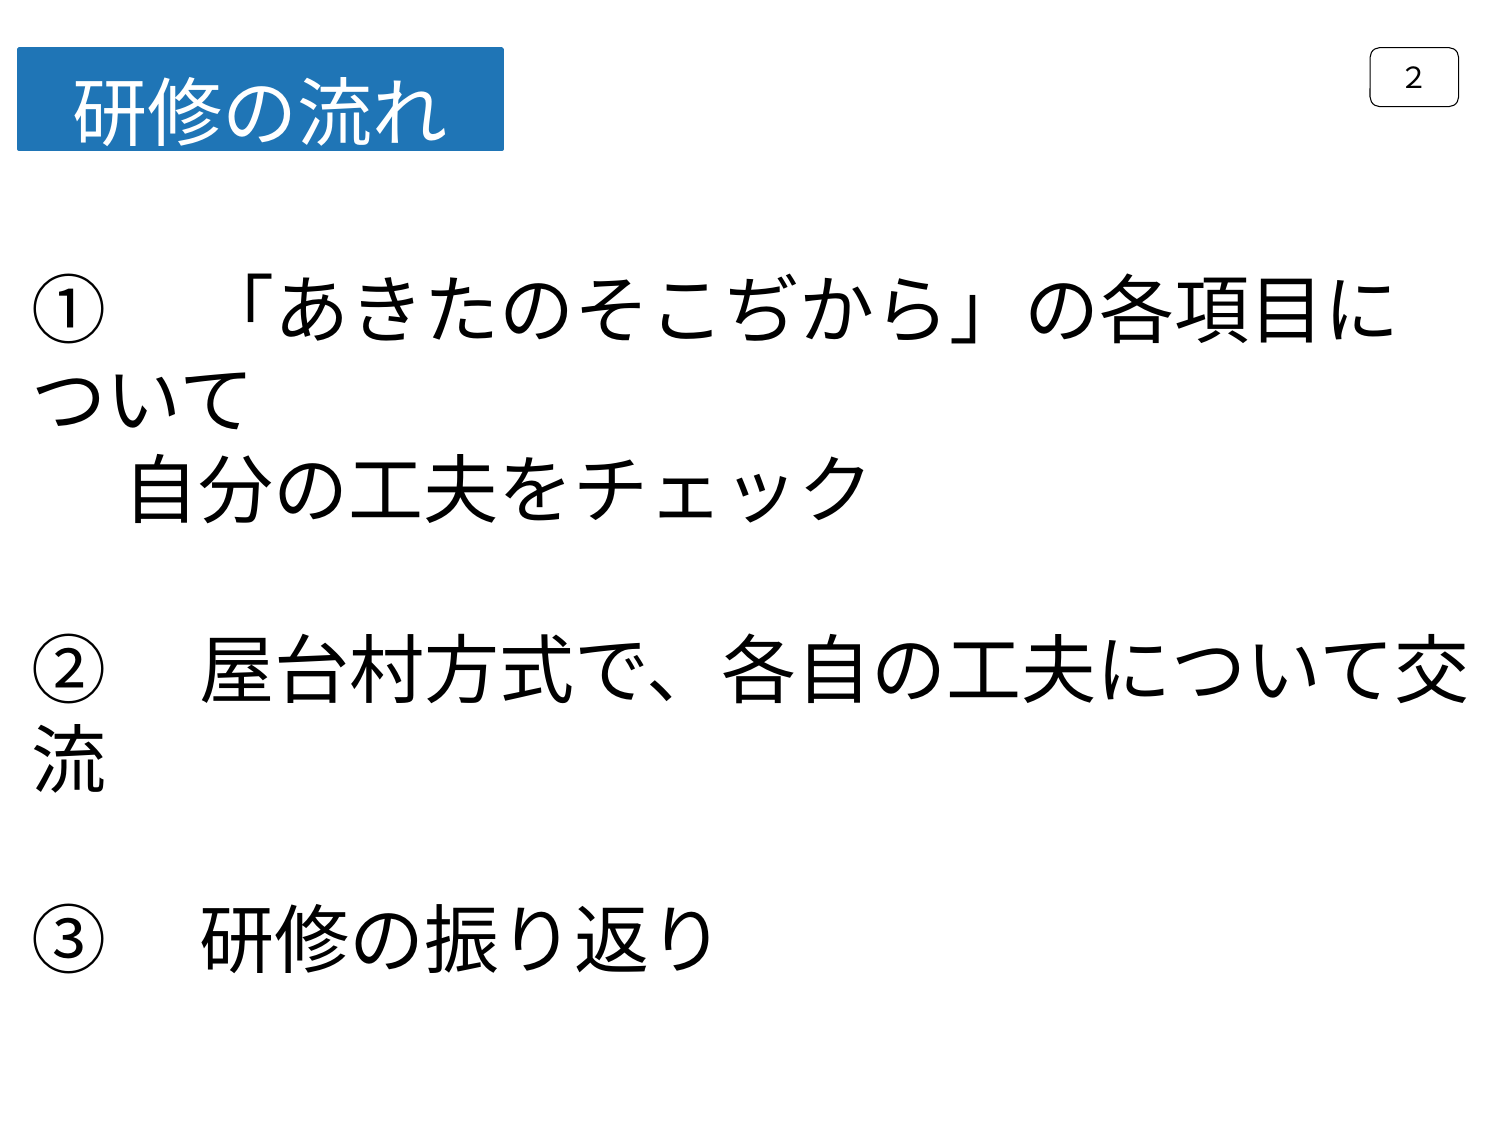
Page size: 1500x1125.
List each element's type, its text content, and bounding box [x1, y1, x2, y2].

text_box 研修の流れ [17, 47, 504, 151]
text_box ２ [1367, 45, 1461, 109]
text_box ① 「あきたのそこぢから」の各項目について 自分の工夫をチェック ② 屋台村方式で、各自の工夫について交流 ③ 研修の振り返り [16, 255, 1487, 991]
